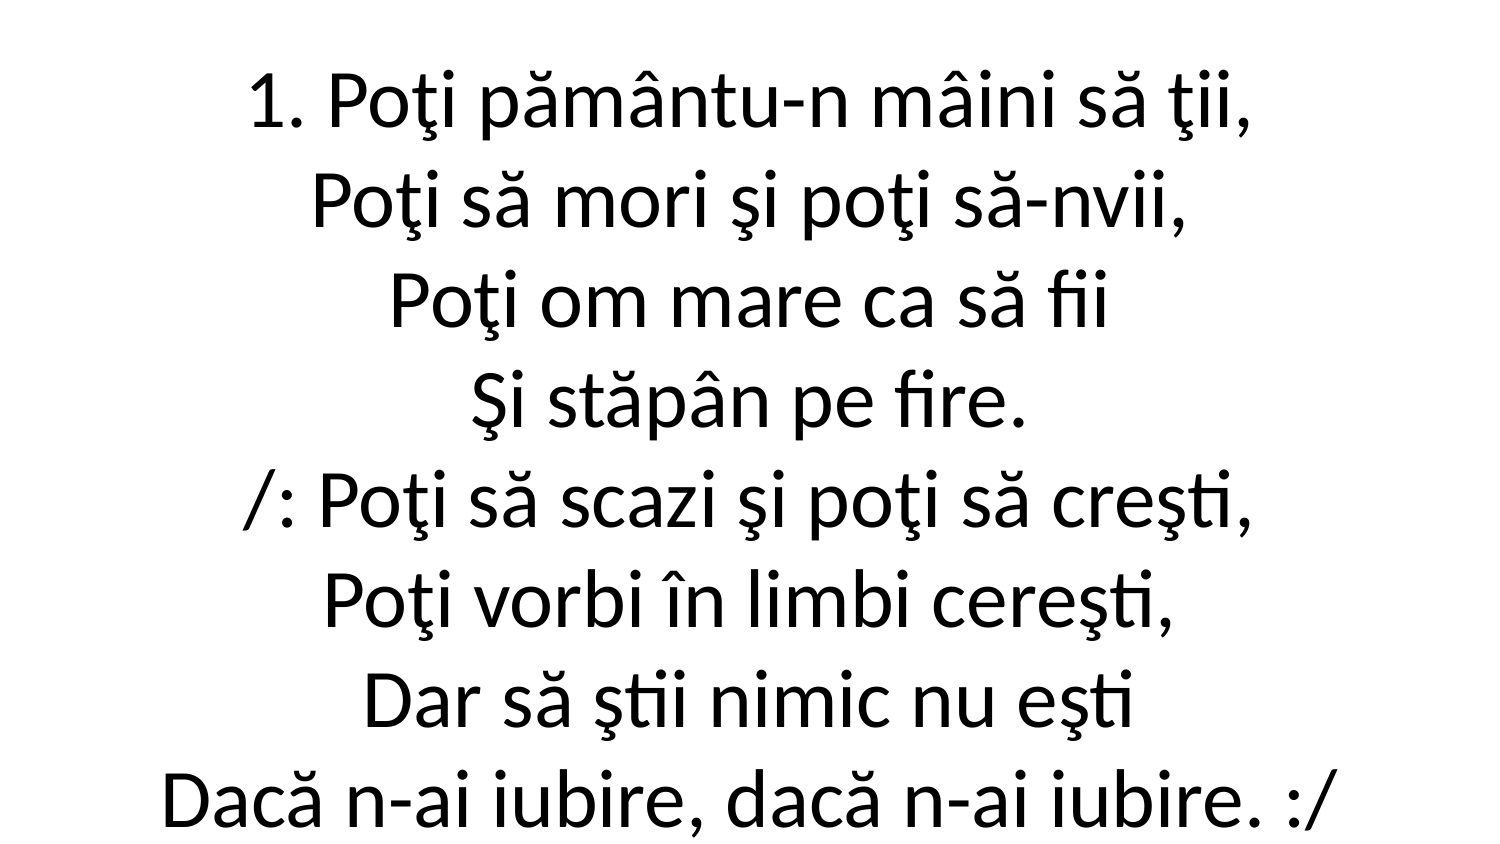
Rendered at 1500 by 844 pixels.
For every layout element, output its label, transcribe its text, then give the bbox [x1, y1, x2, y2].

text_box 1. Poţi pământu-n mâini să ţii, Poţi să mori şi poţi să-nvii, Poţi om mare ca să fii Şi stăpân pe fire. /: Poţi să scazi şi poţi să creşti, Poţi vorbi în limbi cereşti, Dar să ştii nimic nu eşti Dacă n-ai iubire, dacă n-ai iubire. :/ [145, 0, 1355, 844]
